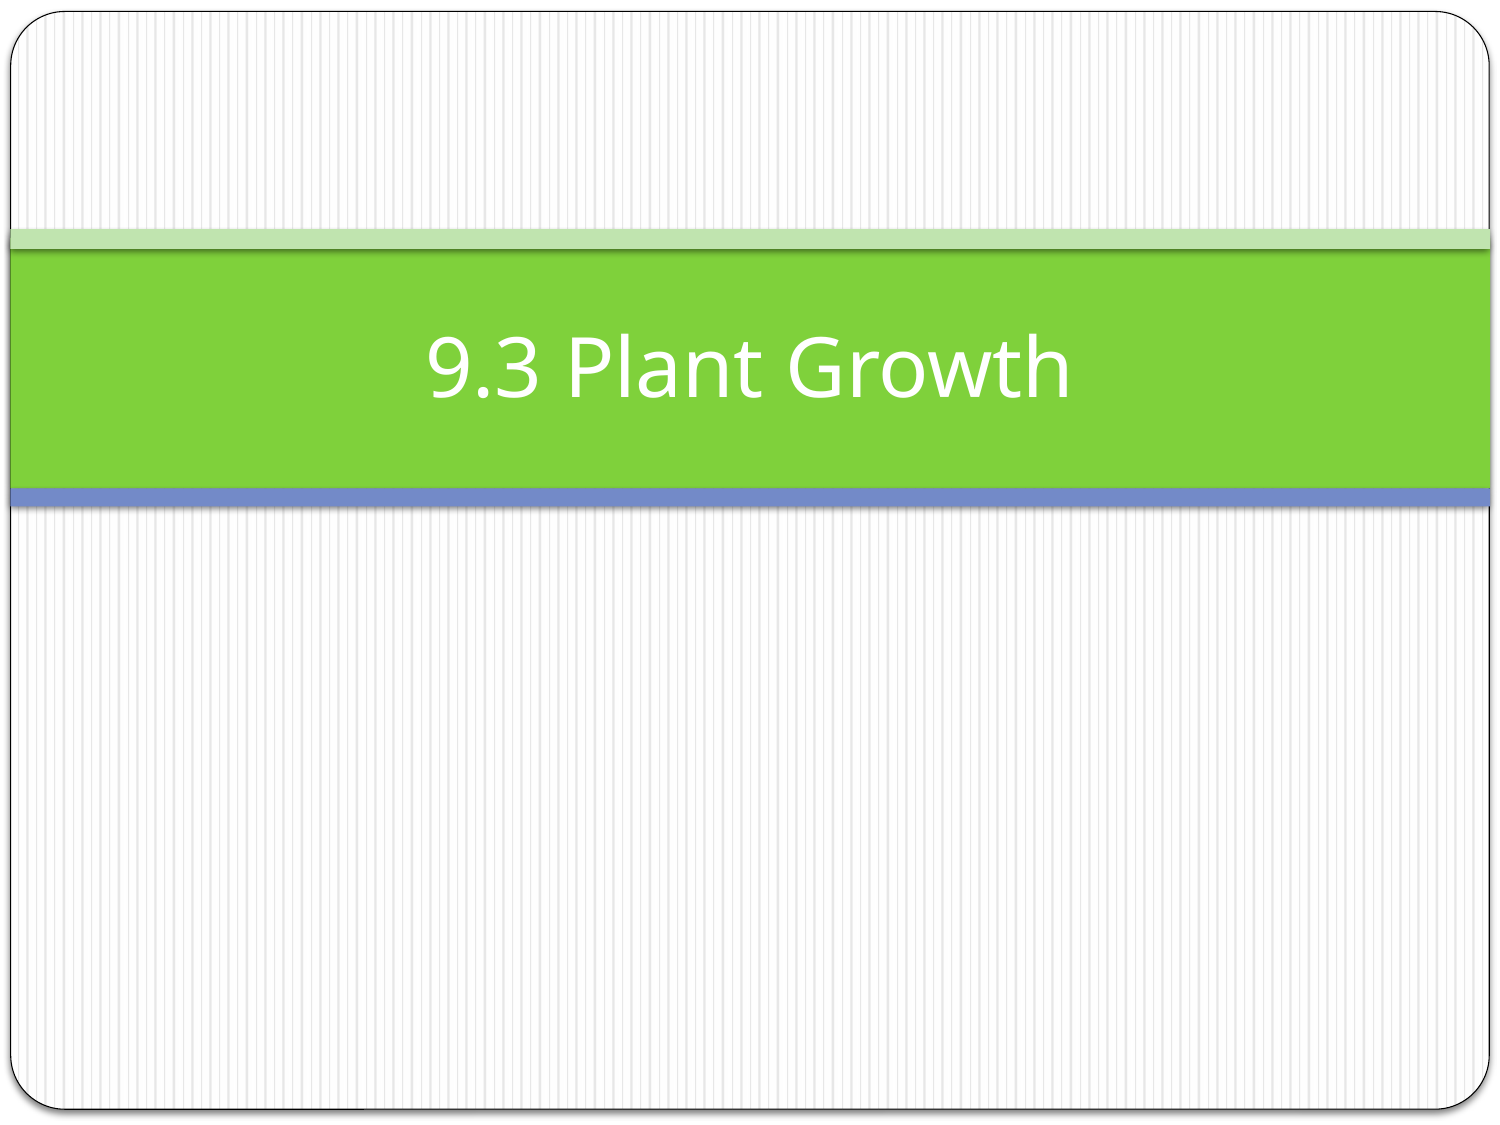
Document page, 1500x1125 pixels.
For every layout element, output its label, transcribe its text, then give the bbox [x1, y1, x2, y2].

title 9.3 Plant Growth [75, 247, 1425, 489]
